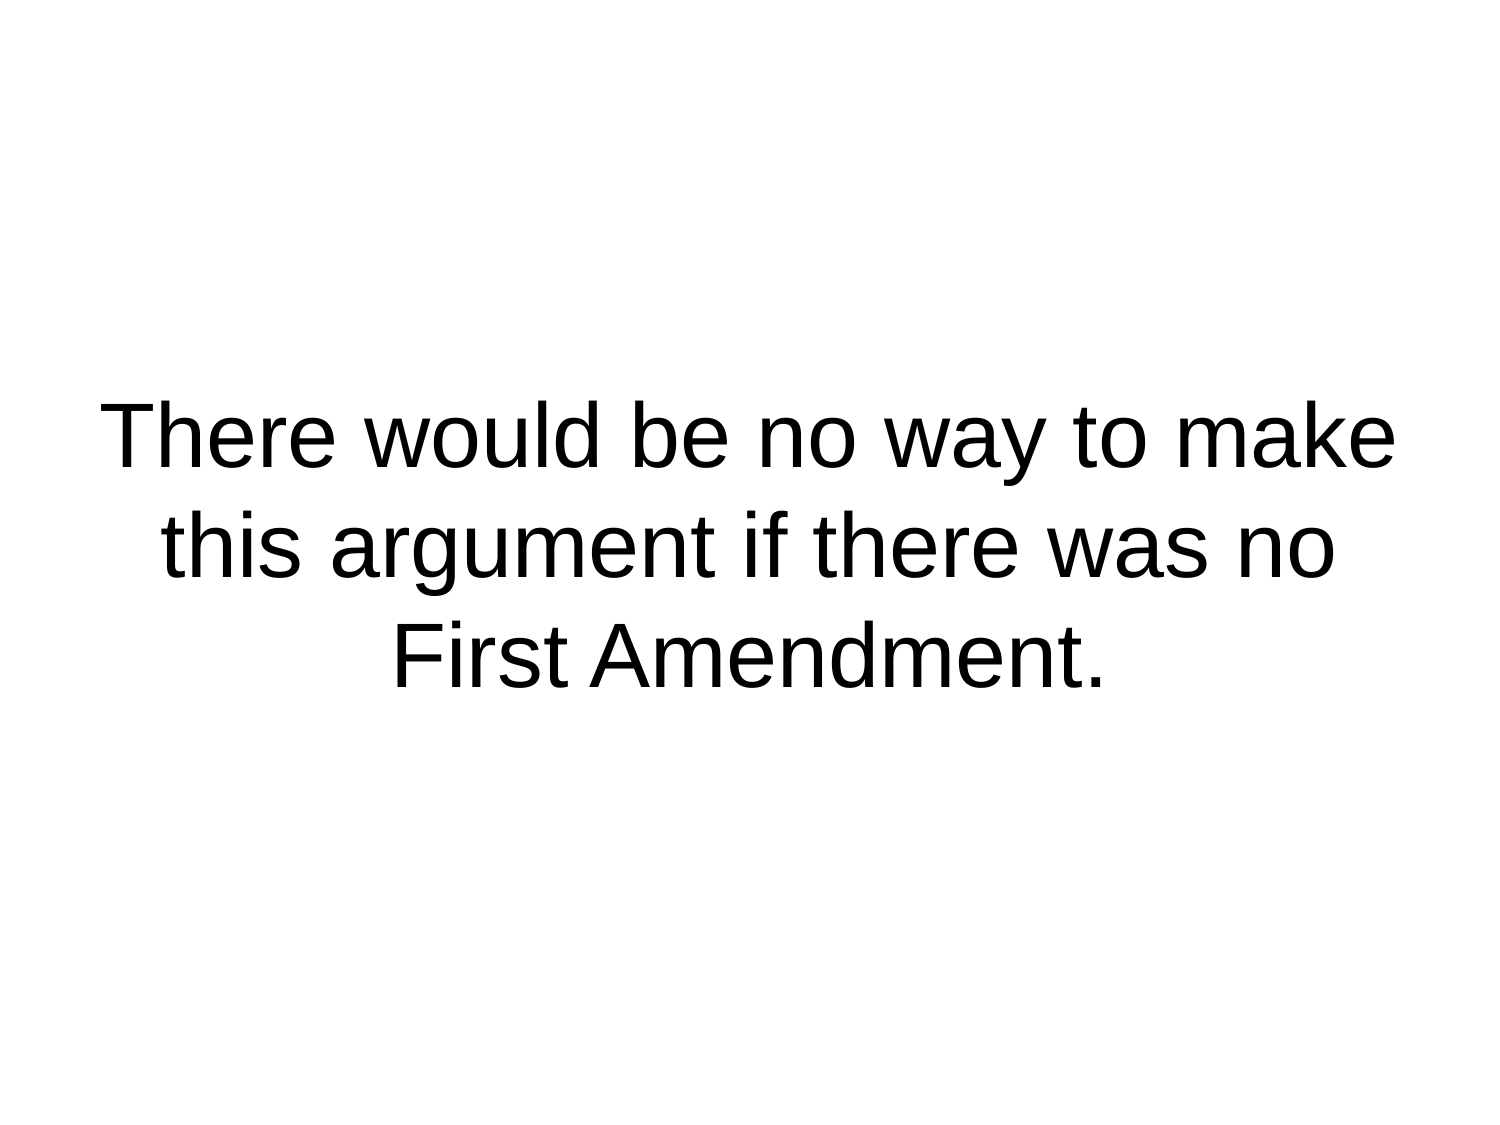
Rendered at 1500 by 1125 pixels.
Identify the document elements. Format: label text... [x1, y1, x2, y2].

title There would be no way to make this argument if there was no First Amendment. [74, 44, 1426, 1038]
